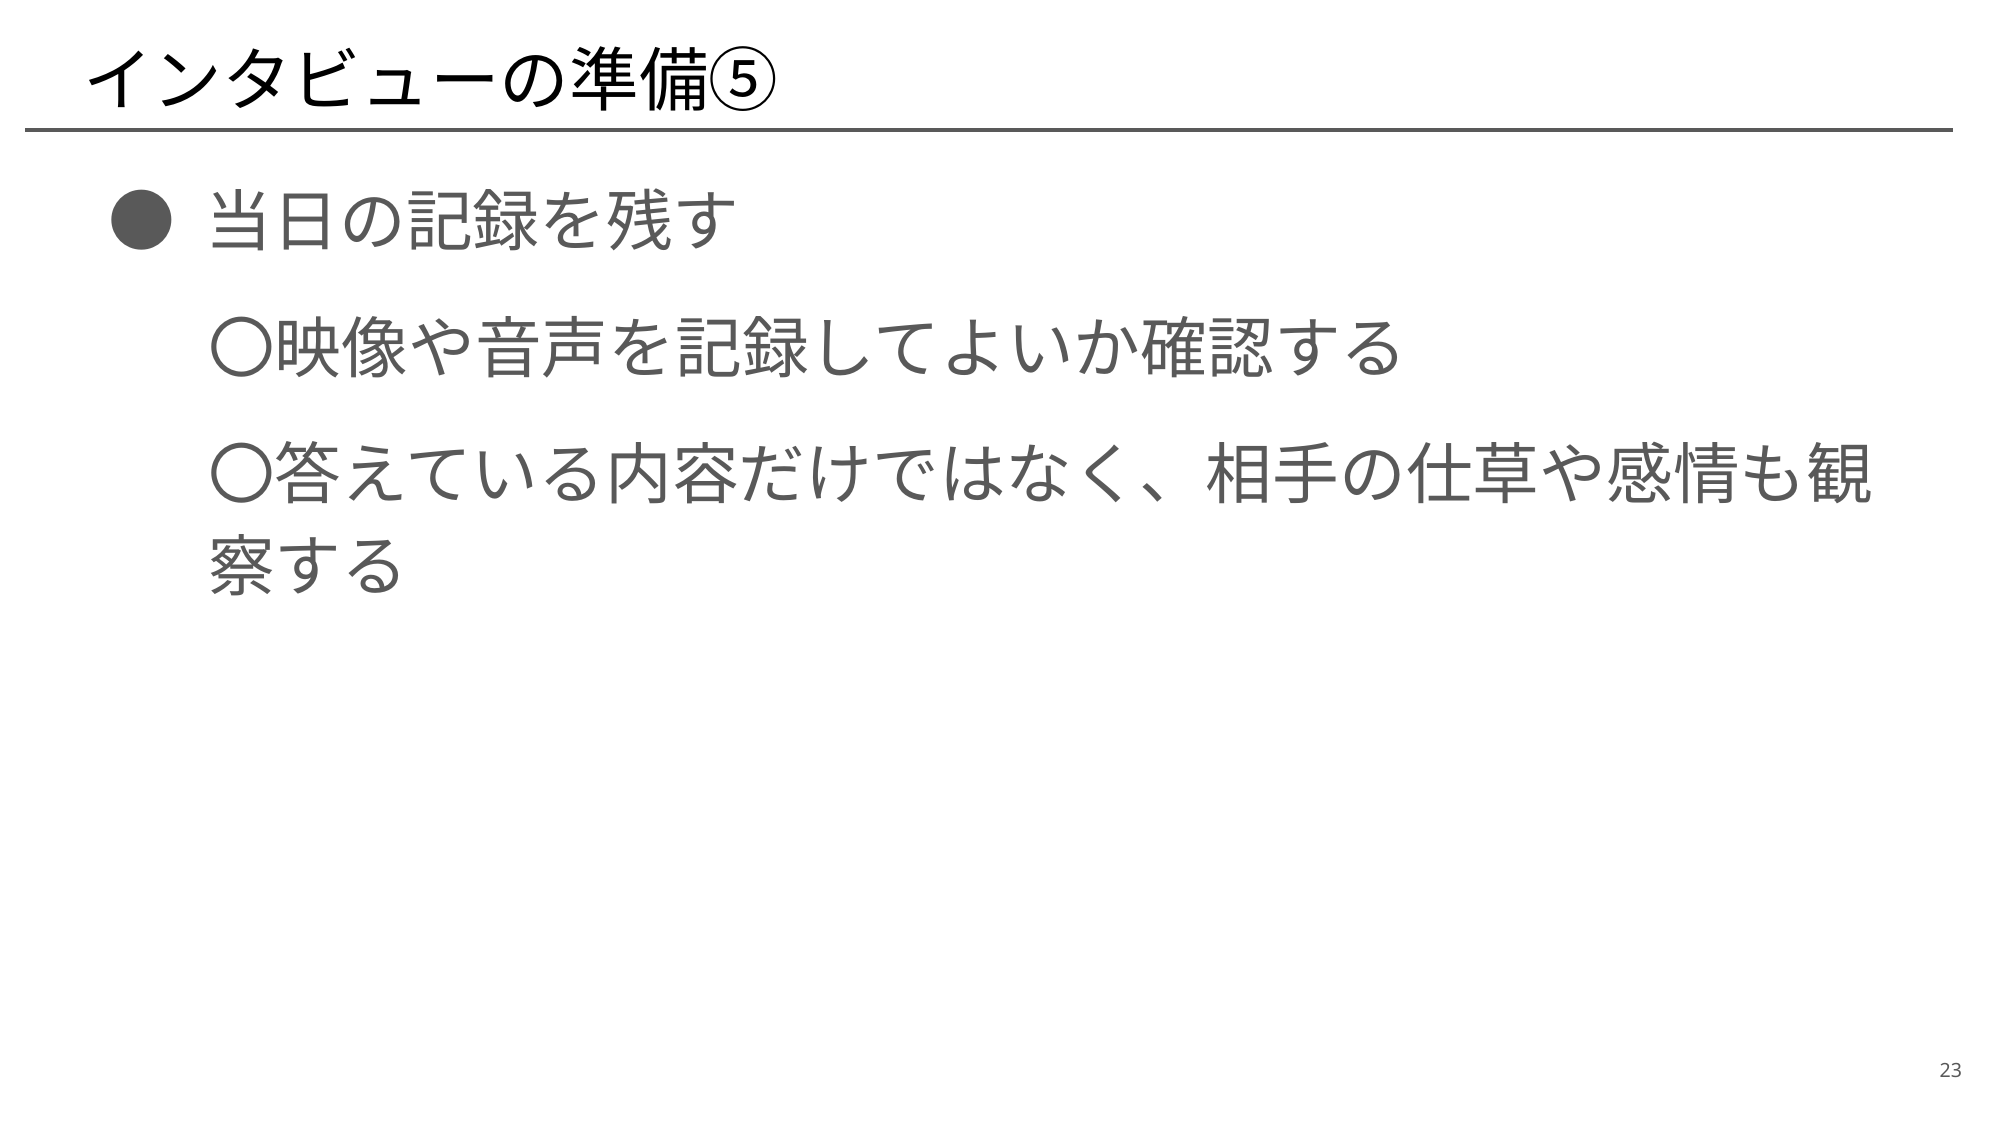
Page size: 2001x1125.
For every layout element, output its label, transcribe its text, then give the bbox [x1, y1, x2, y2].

list ● 当日の記録を残す 〇映像や音声を記録してよいか確認する 〇答えている内容だけではなく、相手の仕草や感情も観察する [68, 152, 1932, 900]
title インタビューの準備⑤ [68, 21, 1764, 136]
slide_number 23 [1857, 1027, 1977, 1114]
